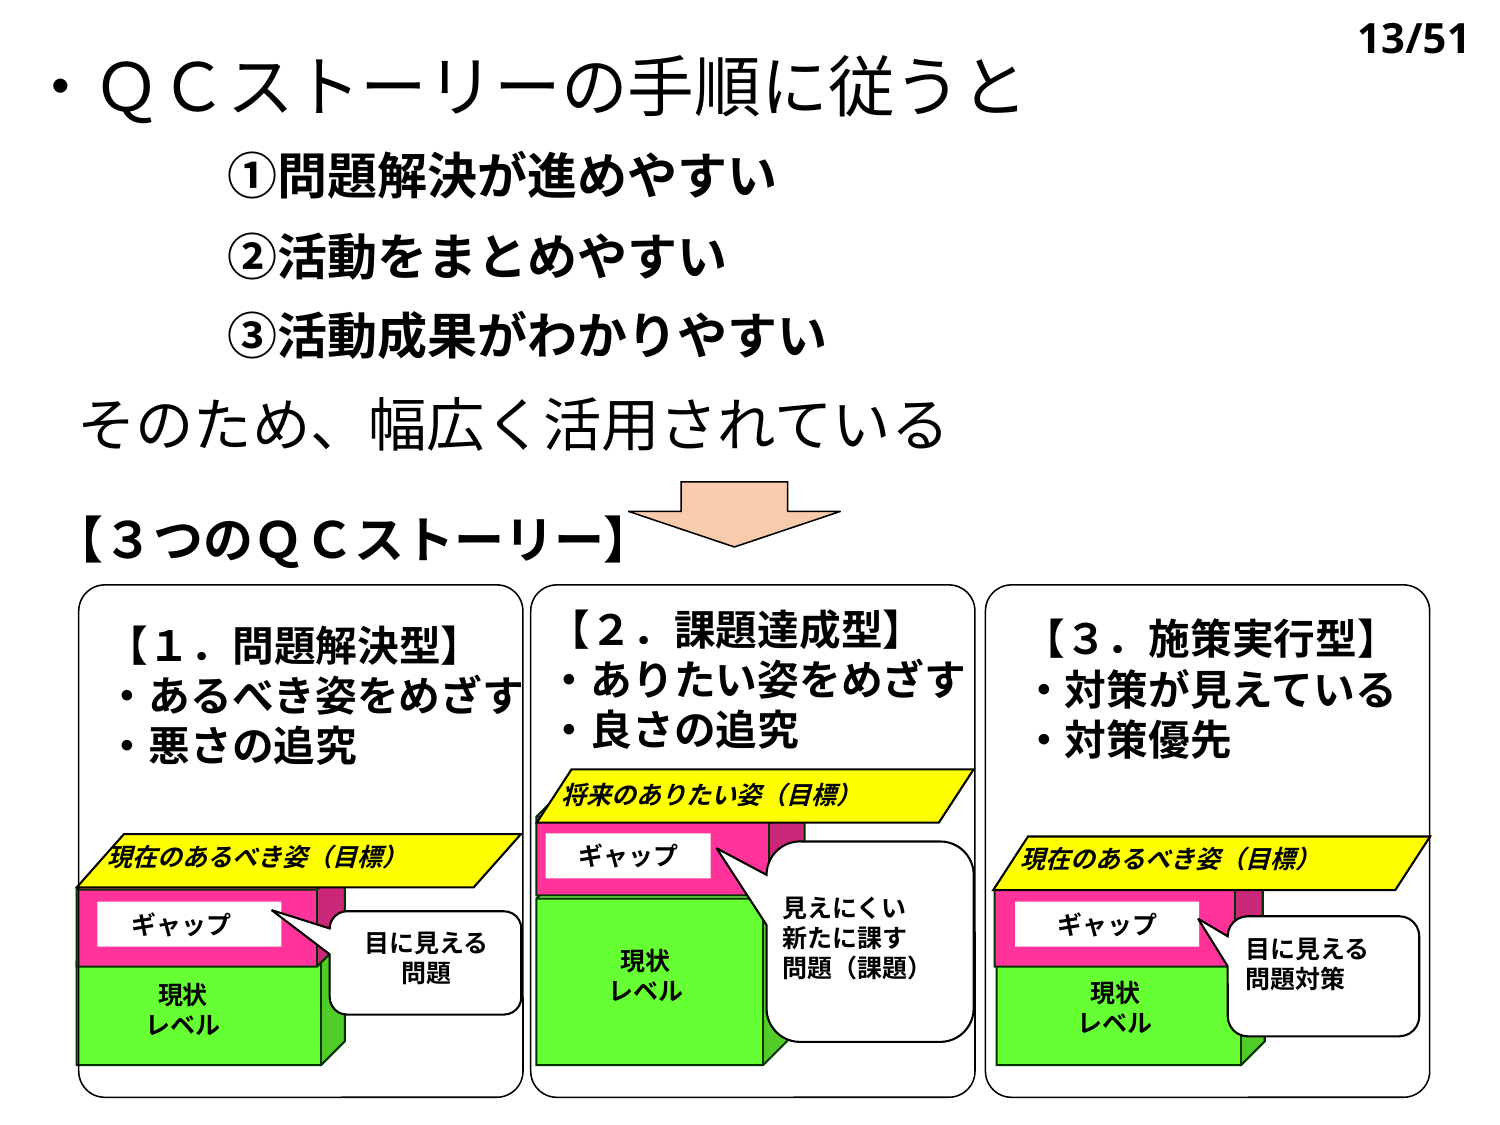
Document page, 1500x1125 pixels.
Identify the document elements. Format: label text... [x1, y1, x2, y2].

text_box [681, 481, 788, 500]
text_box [76, 500, 1488, 1098]
text_box 13/51 [1357, 18, 1500, 62]
text_box ・ＱＣストーリーの手順に従うと ①問題解決が進めやすい ②活動をまとめやすい ③活動成果がわかりやすい そのため、幅広く活用されている [12, 37, 1228, 466]
